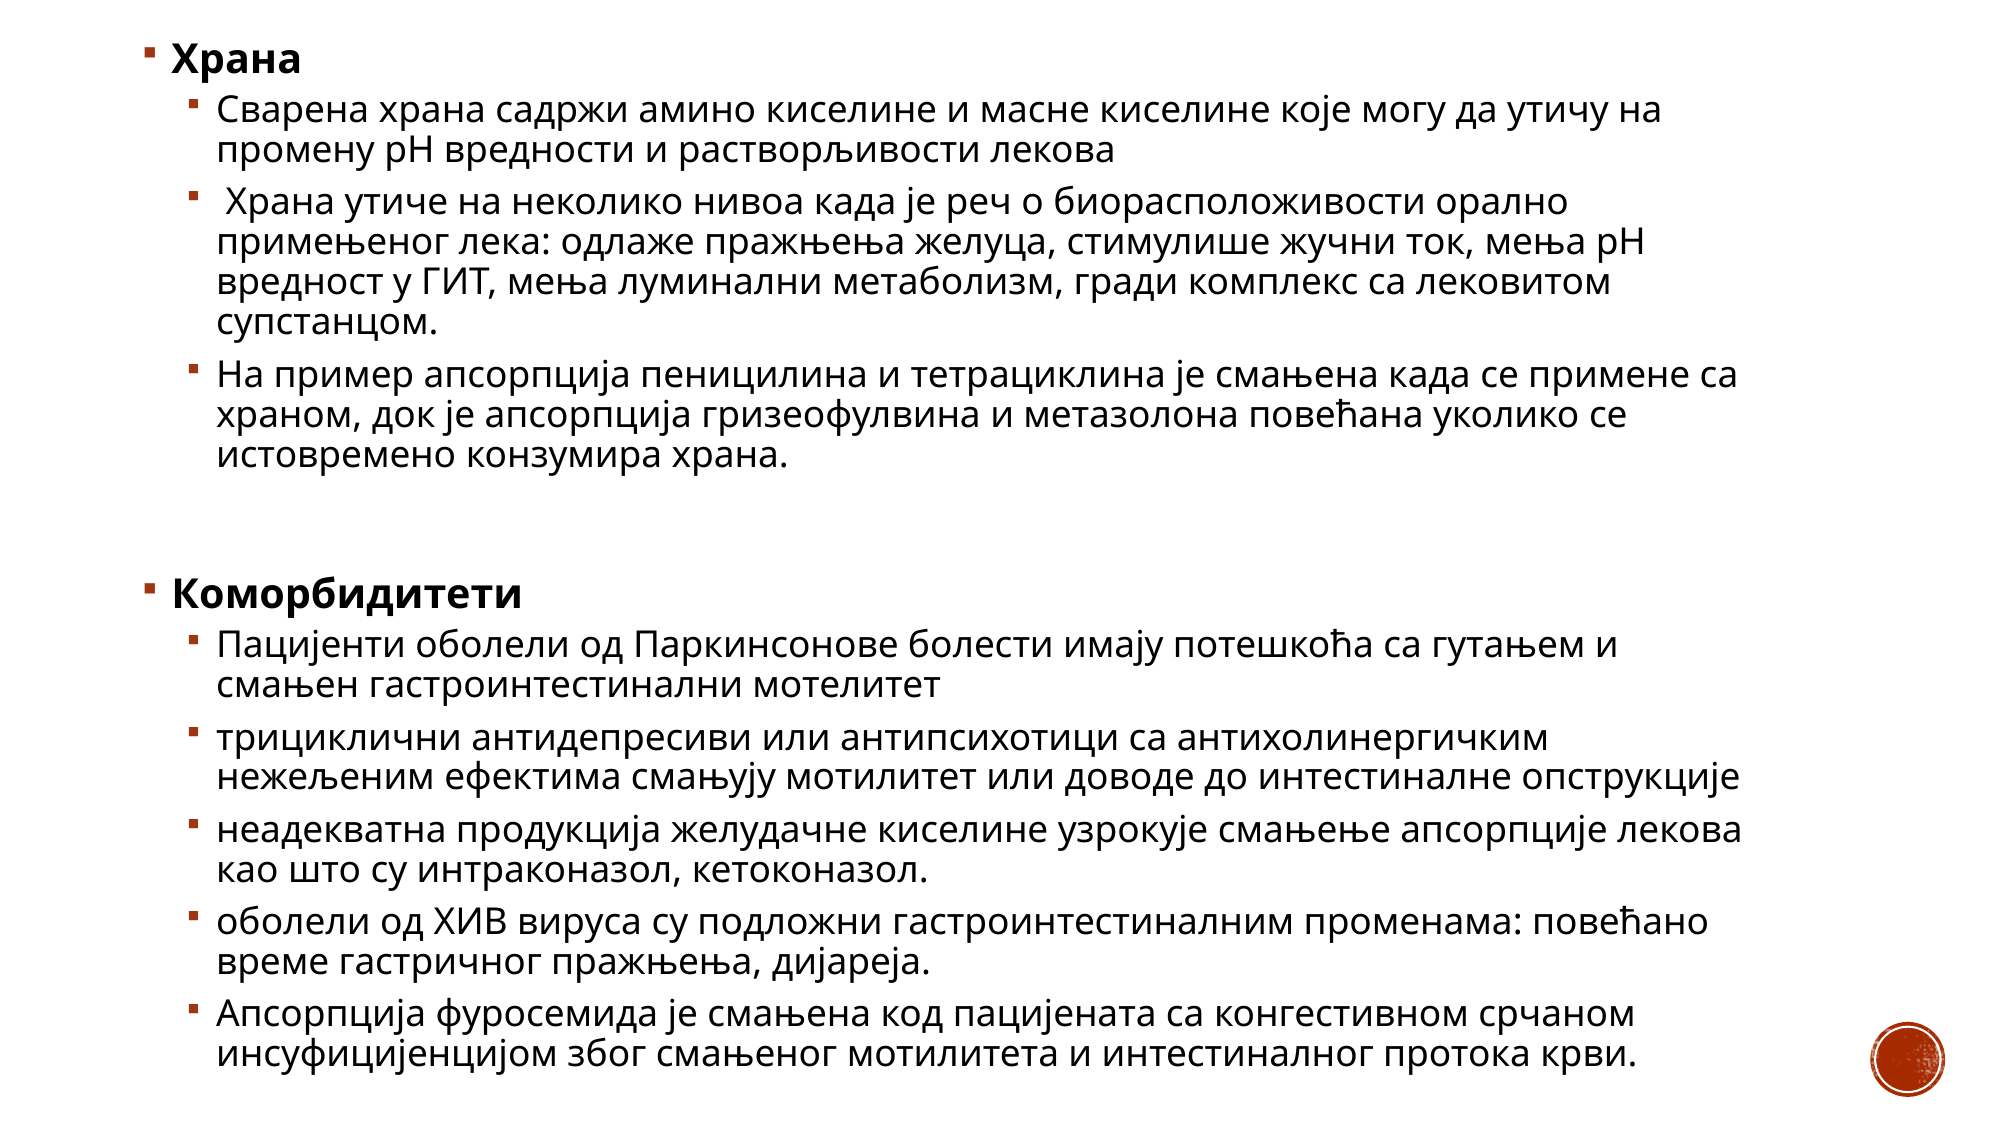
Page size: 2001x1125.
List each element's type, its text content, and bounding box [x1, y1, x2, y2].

list Храна Сварена храна садржи амино киселине и масне киселине које могу да утичу на промену pH вредности и растворљивости лекова Храна утиче на неколико нивоа када је реч о биорасположивости орално примењеног лека: одлаже пражњења желуца, стимулише жучни ток, мења pH вредност у ГИТ, мења луминални метаболизм, гради комплекс са лековитом супстанцом. На пример апсорпција пеницилина и тетрациклина је смањена када се примене са храном, док је апсорпција гризеофулвина и метазолона повећана уколико се истовремено конзумира храна. Коморбидитети Пацијенти оболели од Паркинсонове болести имају потешкоћа са гутањем и смањен гастроинтестинални мотелитет трициклични антидепресиви или антипсихотици са антихолинергичким нежељеним ефектима смањују мотилитет или доводе до интестиналне опструкције неадекватна продукција желудачне киселине узрокује смањење апсорпције лекова као што су интраконазол, кетоконазол. оболели од ХИВ вируса су подложни гастроинтестиналним променама: повећано време гастричног пражњења, дијареја. Апсорпција фуросемида је смањена код пацијената са конгестивном срчаном инсуфицијенцијом због смањеног мотилитета и интестиналног протока крви. [126, 30, 1777, 1101]
